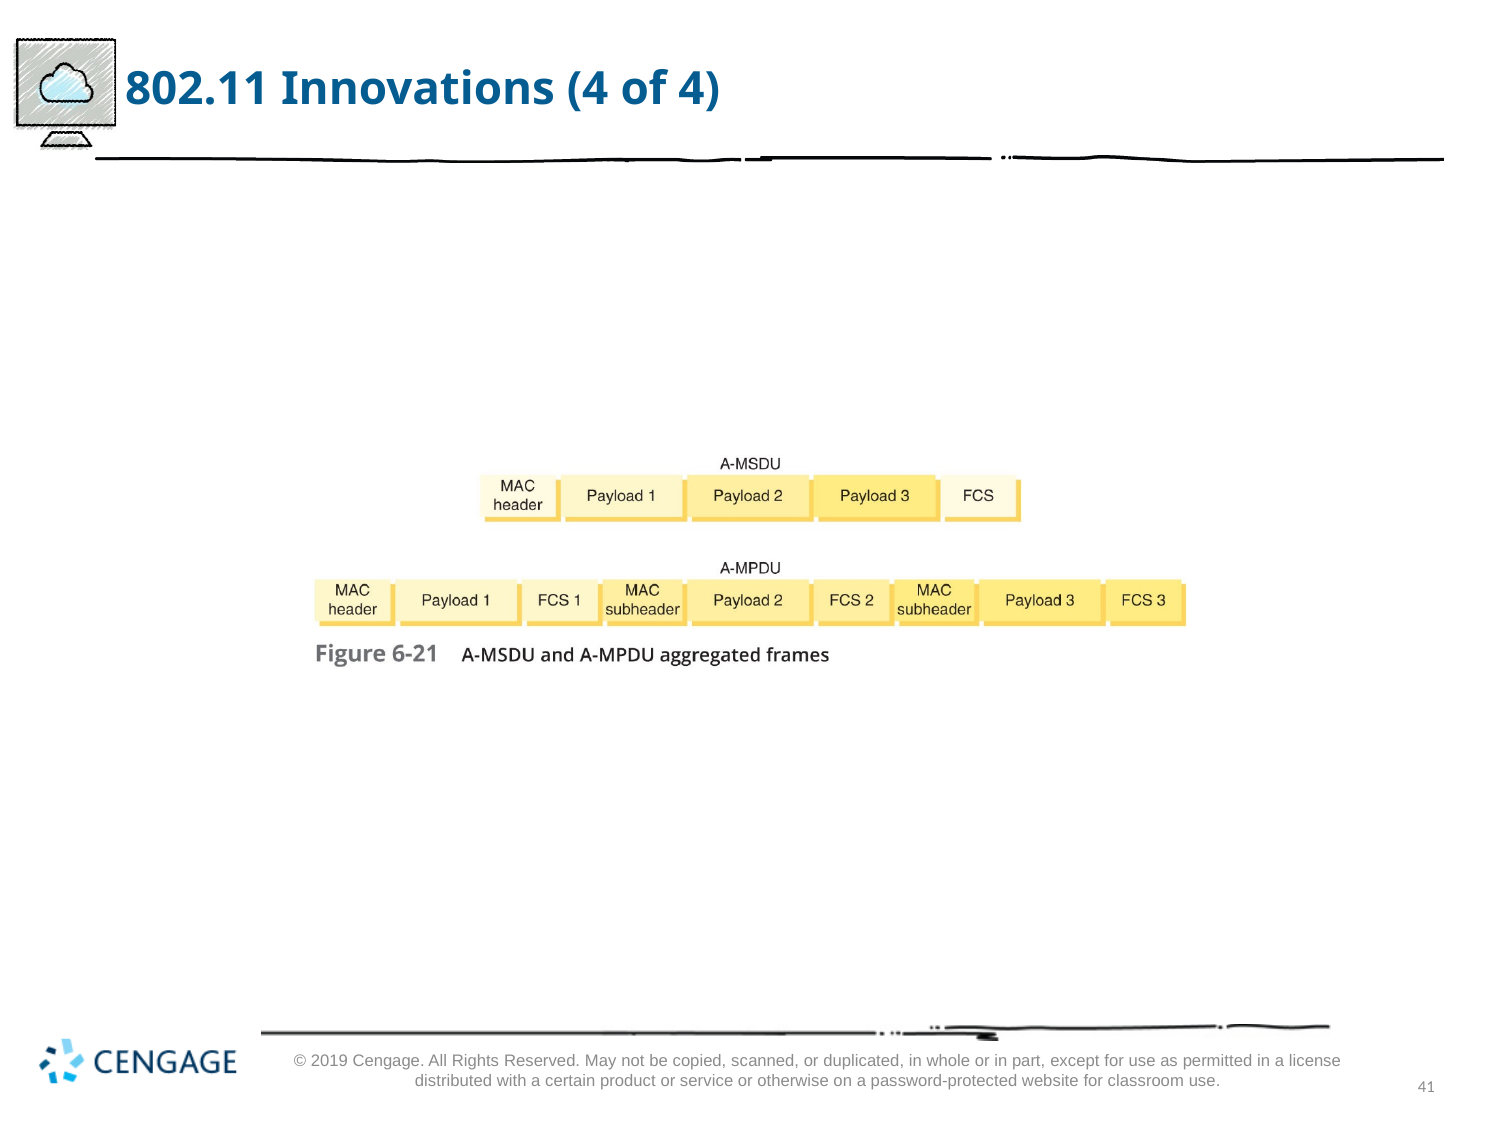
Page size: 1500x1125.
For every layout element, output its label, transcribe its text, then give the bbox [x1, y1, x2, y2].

footer © 2019 Cengage. All Rights Reserved. May not be copied, scanned, or duplicated, in whole or in part, except for use as permitted in a license distributed with a certain product or service or otherwise on a password-protected website for classroom use. [262, 1050, 1375, 1091]
picture [261, 1024, 1331, 1041]
picture [95, 155, 1444, 163]
picture [13, 36, 117, 151]
picture [312, 455, 1188, 670]
title 802.11 Innovations (4 of 4) [125, 66, 1442, 116]
picture [19, 1025, 249, 1096]
